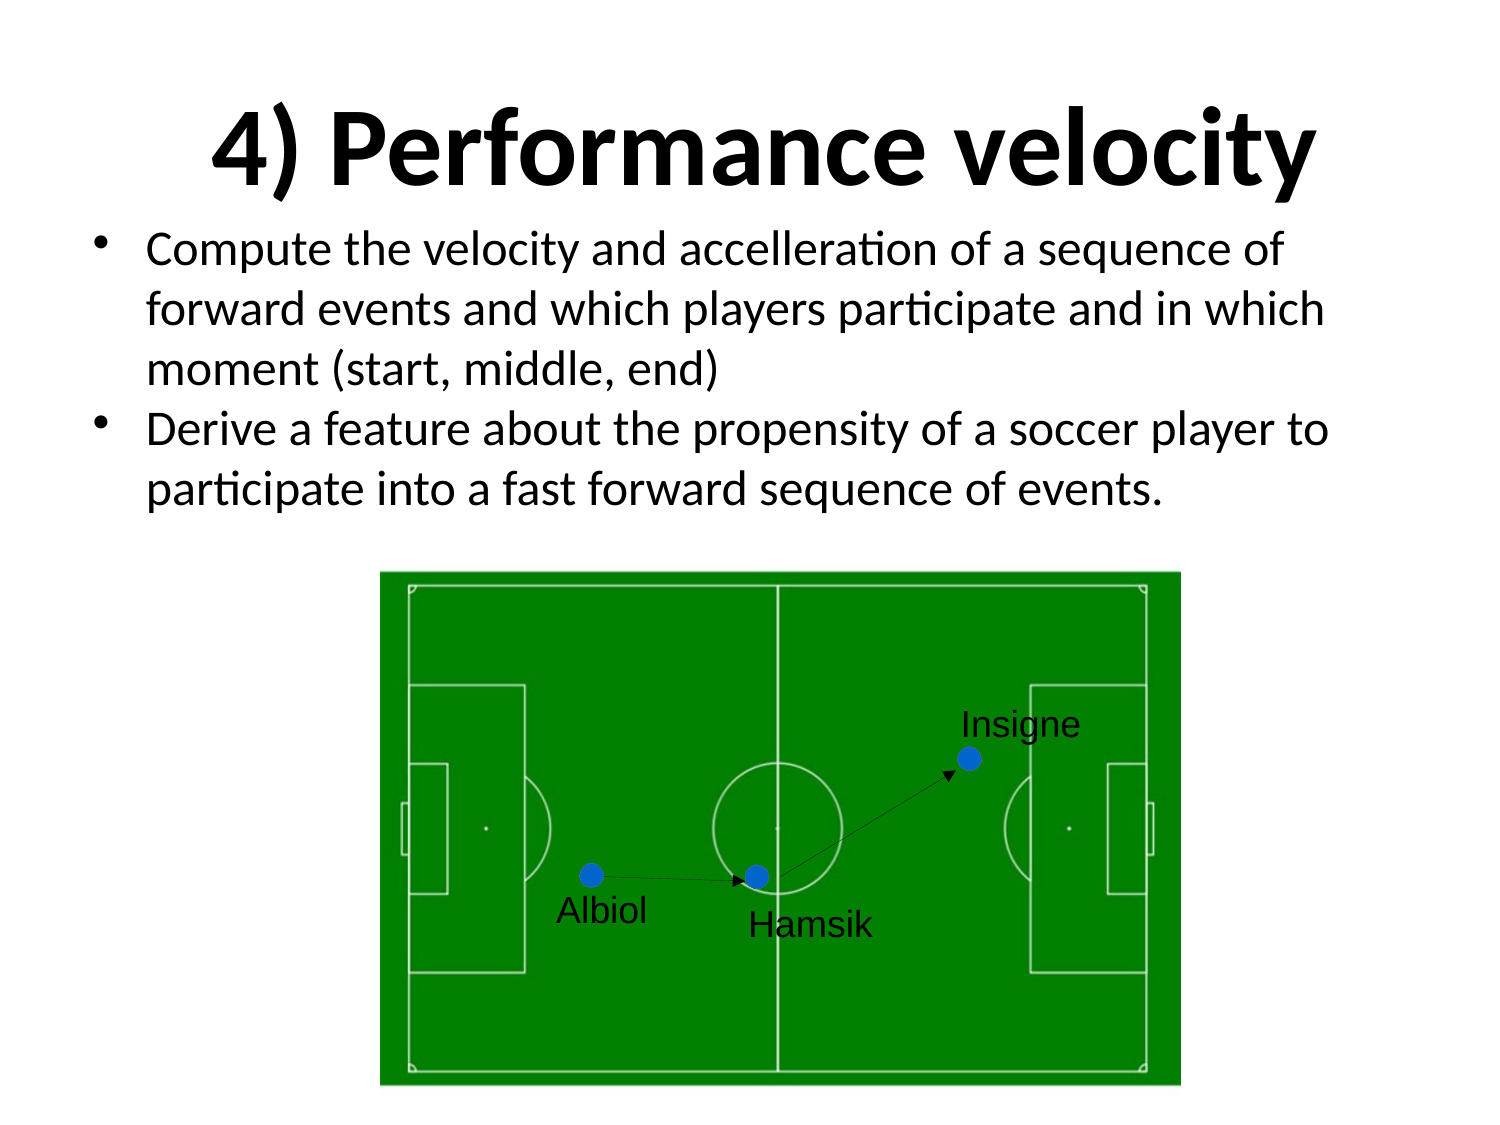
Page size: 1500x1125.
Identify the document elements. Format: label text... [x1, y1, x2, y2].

picture [380, 546, 1181, 1109]
text_box Compute the velocity and accelleration of a sequence of forward events and which players participate and in which moment (start, middle, end) Derive a feature about the propensity of a soccer player to participate into a fast forward sequence of events. [75, 215, 1425, 490]
text_box 4) Performance velocity [196, 65, 1362, 215]
